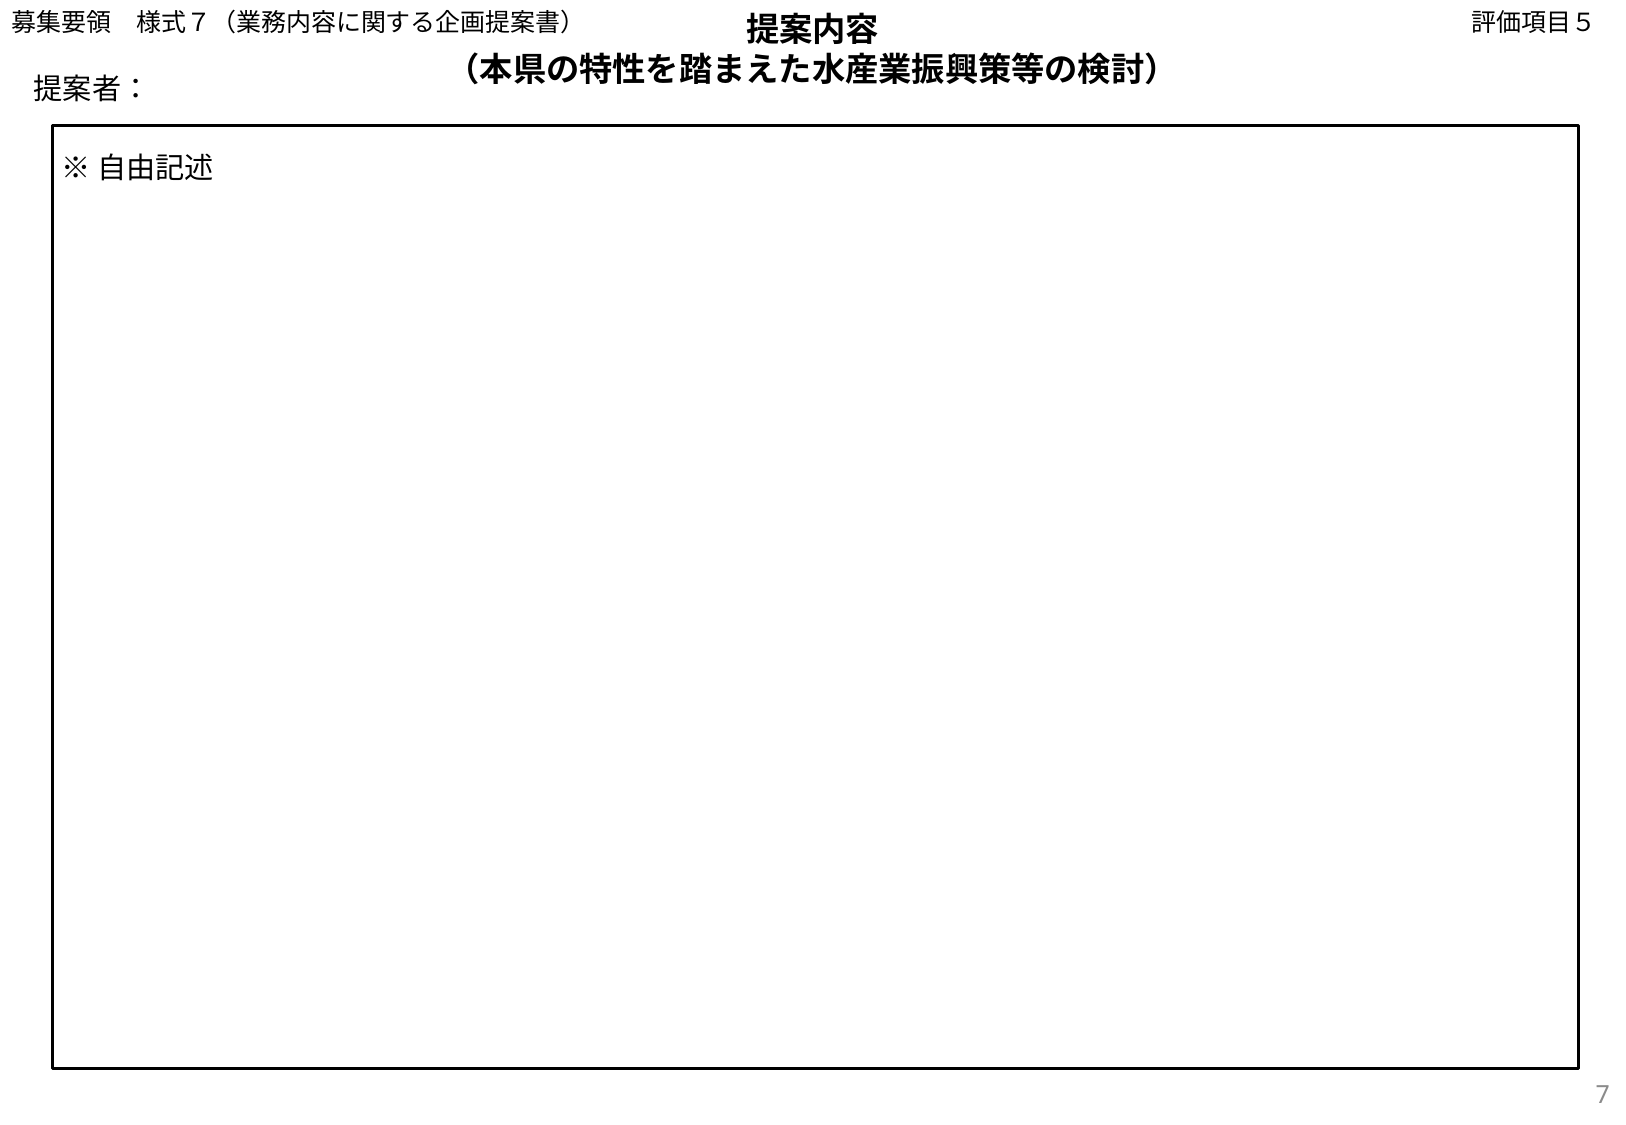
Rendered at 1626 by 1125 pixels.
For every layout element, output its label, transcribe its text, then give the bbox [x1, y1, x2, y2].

text_box 提案内容 （本県の特性を踏まえた水産業振興策等の検討） [168, 1, 1457, 96]
text_box 提案者： [18, 63, 528, 113]
text_box 募集要領 様式７（業務内容に関する企画提案書） [0, 0, 600, 47]
text_box 評価項目５ [1443, 0, 1625, 47]
text_box [52, 125, 1579, 1069]
text_box ※自由記述 [46, 142, 237, 192]
slide_number 7 [1259, 1065, 1625, 1125]
